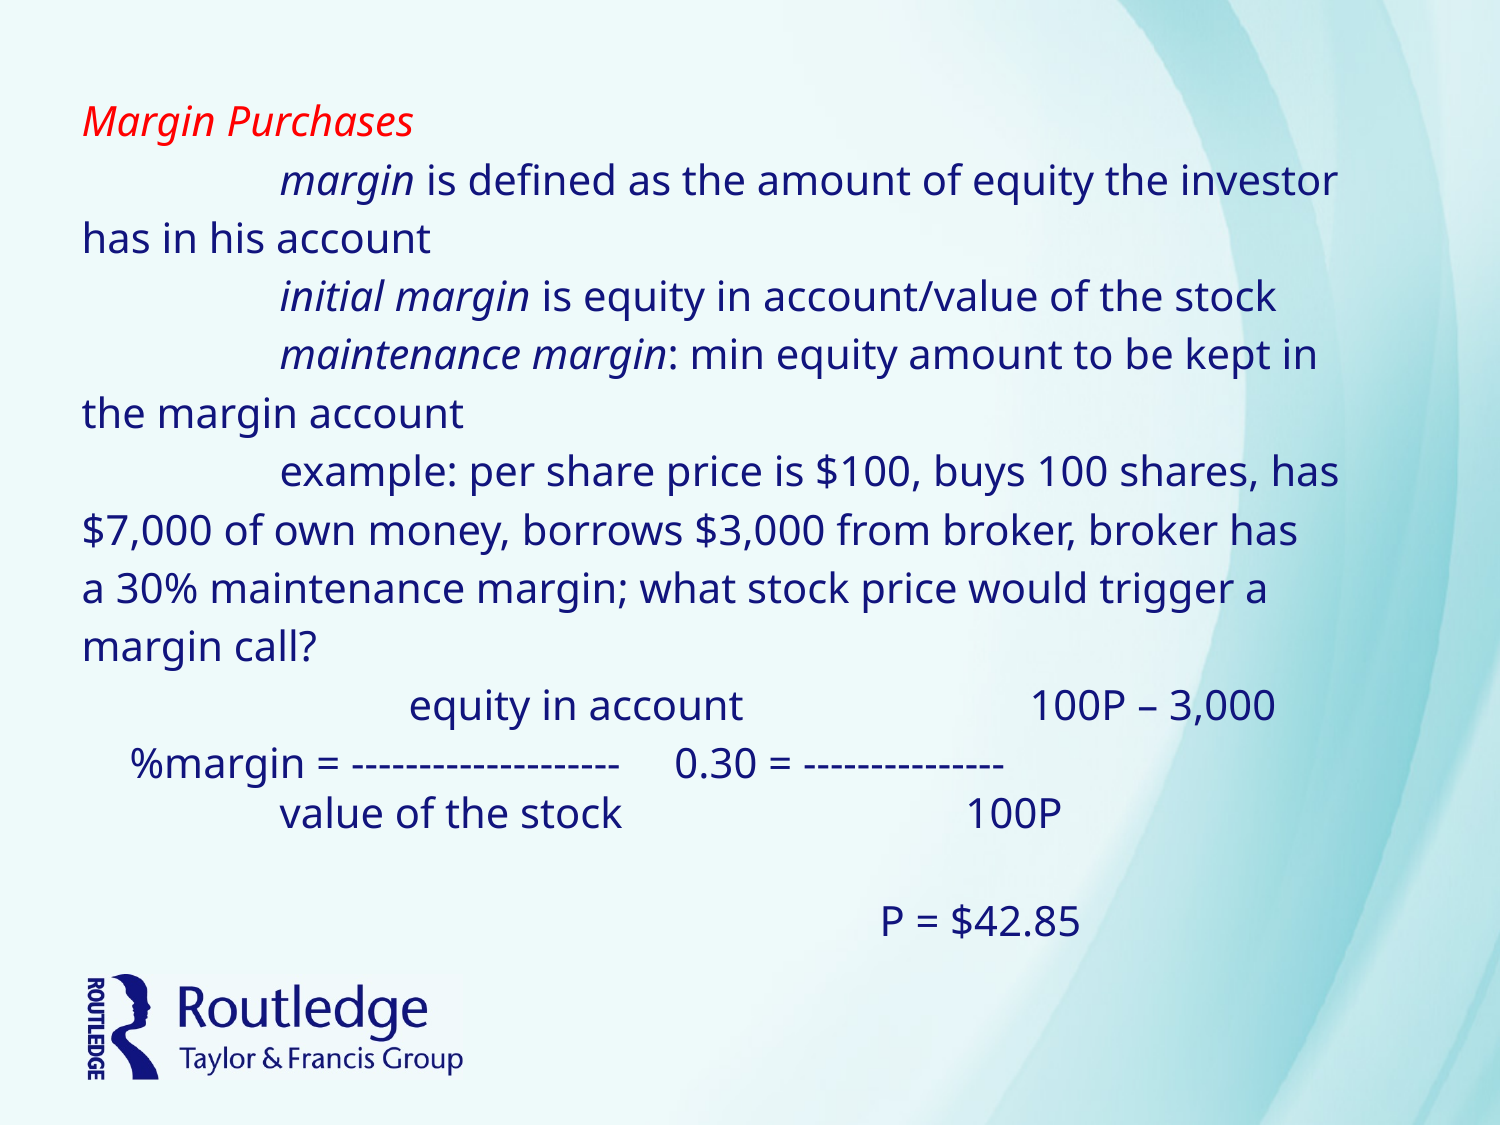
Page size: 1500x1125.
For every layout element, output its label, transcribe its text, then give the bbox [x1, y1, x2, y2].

picture [0, 0, 1500, 1125]
list Margin Purchases margin is defined as the amount of equity the investor has in his account initial margin is equity in account/value of the stock maintenance margin: min equity amount to be kept in the margin account example: per share price is $100, buys 100 shares, has $7,000 of own money, borrows $3,000 from broker, broker has a 30% maintenance margin; what stock price would trigger a margin call? equity in account 100P – 3,000 %margin = -------------------- 0.30 = --------------- value of the stock 100P P = $42.85 [66, 87, 1451, 951]
